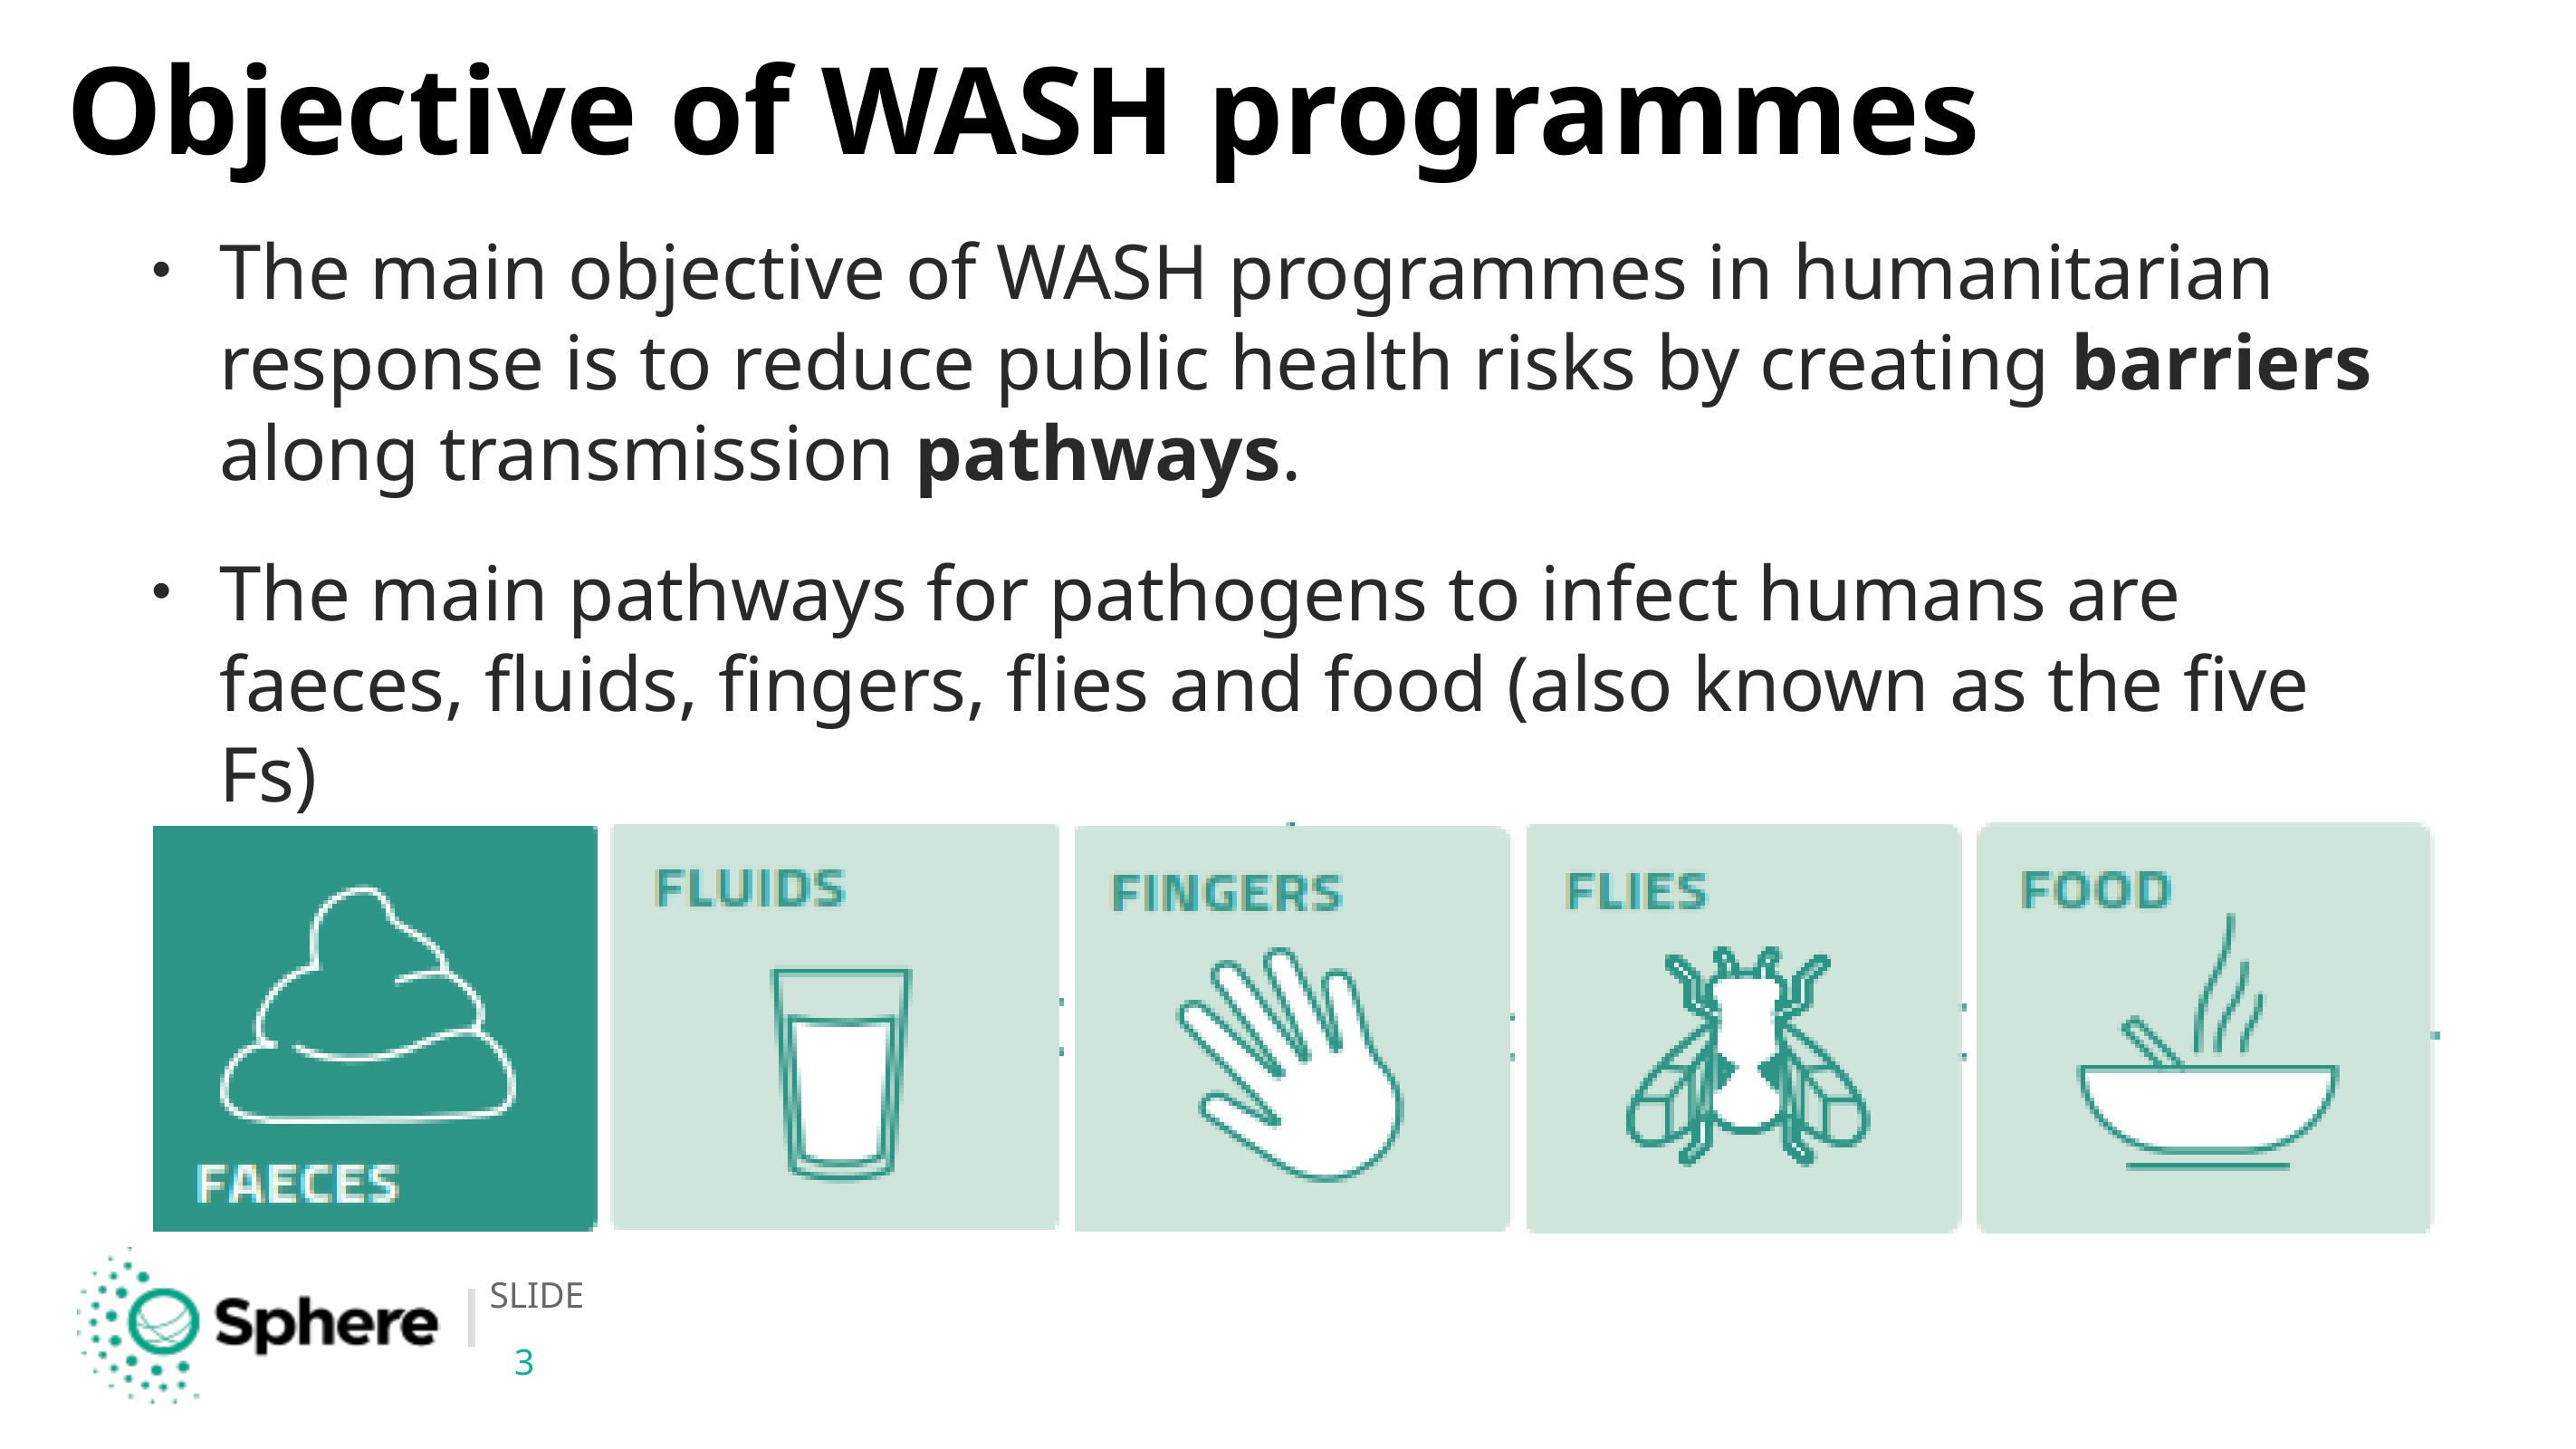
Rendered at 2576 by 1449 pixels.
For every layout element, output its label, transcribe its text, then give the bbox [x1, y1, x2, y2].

picture [1074, 822, 1515, 1232]
picture [1527, 819, 2440, 1233]
picture [468, 1289, 479, 1349]
picture [610, 824, 1064, 1230]
list The main objective of WASH programmes in humanitarian response is to reduce public health risks by creating barriers along transmission pathways. The main pathways for pathogens to infect humans are faeces, fluids, fingers, flies and food (also known as the five Fs) [143, 216, 2432, 1151]
picture [153, 826, 607, 1232]
title Objective of WASH programmes [58, 25, 2258, 348]
picture [77, 1247, 441, 1406]
slide_number 3 [506, 1331, 607, 1424]
